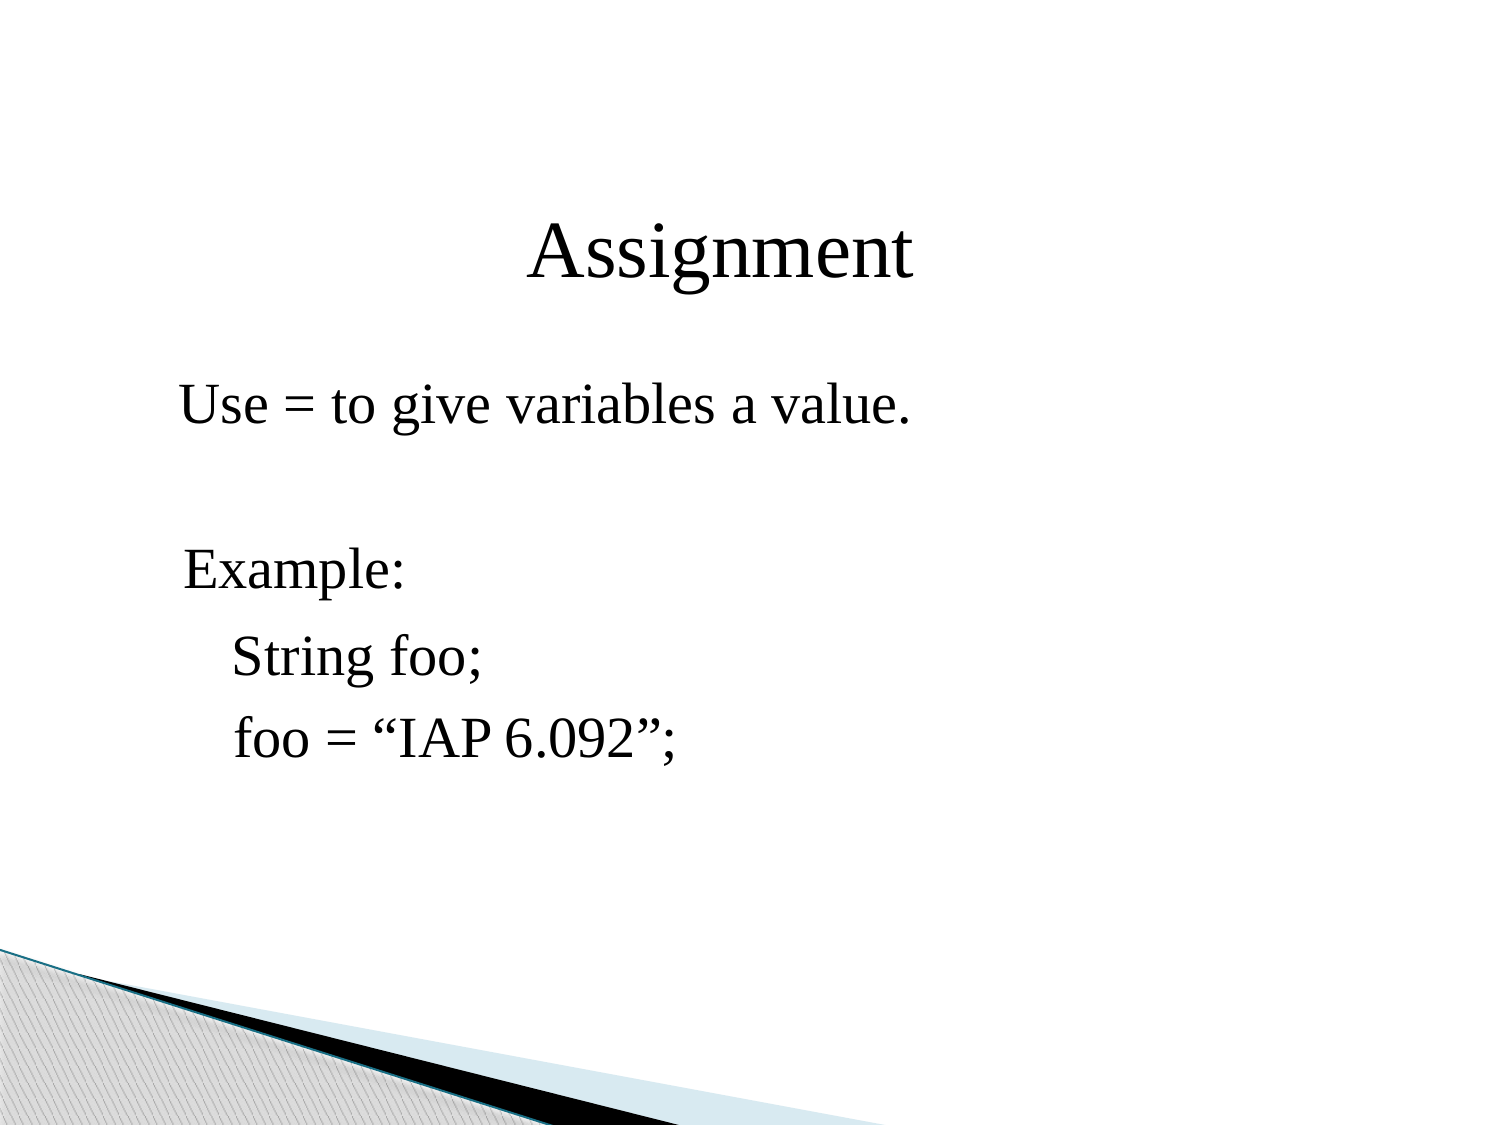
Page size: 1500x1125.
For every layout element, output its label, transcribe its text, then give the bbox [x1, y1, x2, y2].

text_box Example: [183, 542, 422, 607]
text_box Use = to give variables a value. [178, 376, 942, 442]
text_box foo = “IAP 6.092”; [218, 711, 693, 776]
text_box String foo; [217, 628, 499, 694]
text_box Assignment [526, 213, 935, 301]
